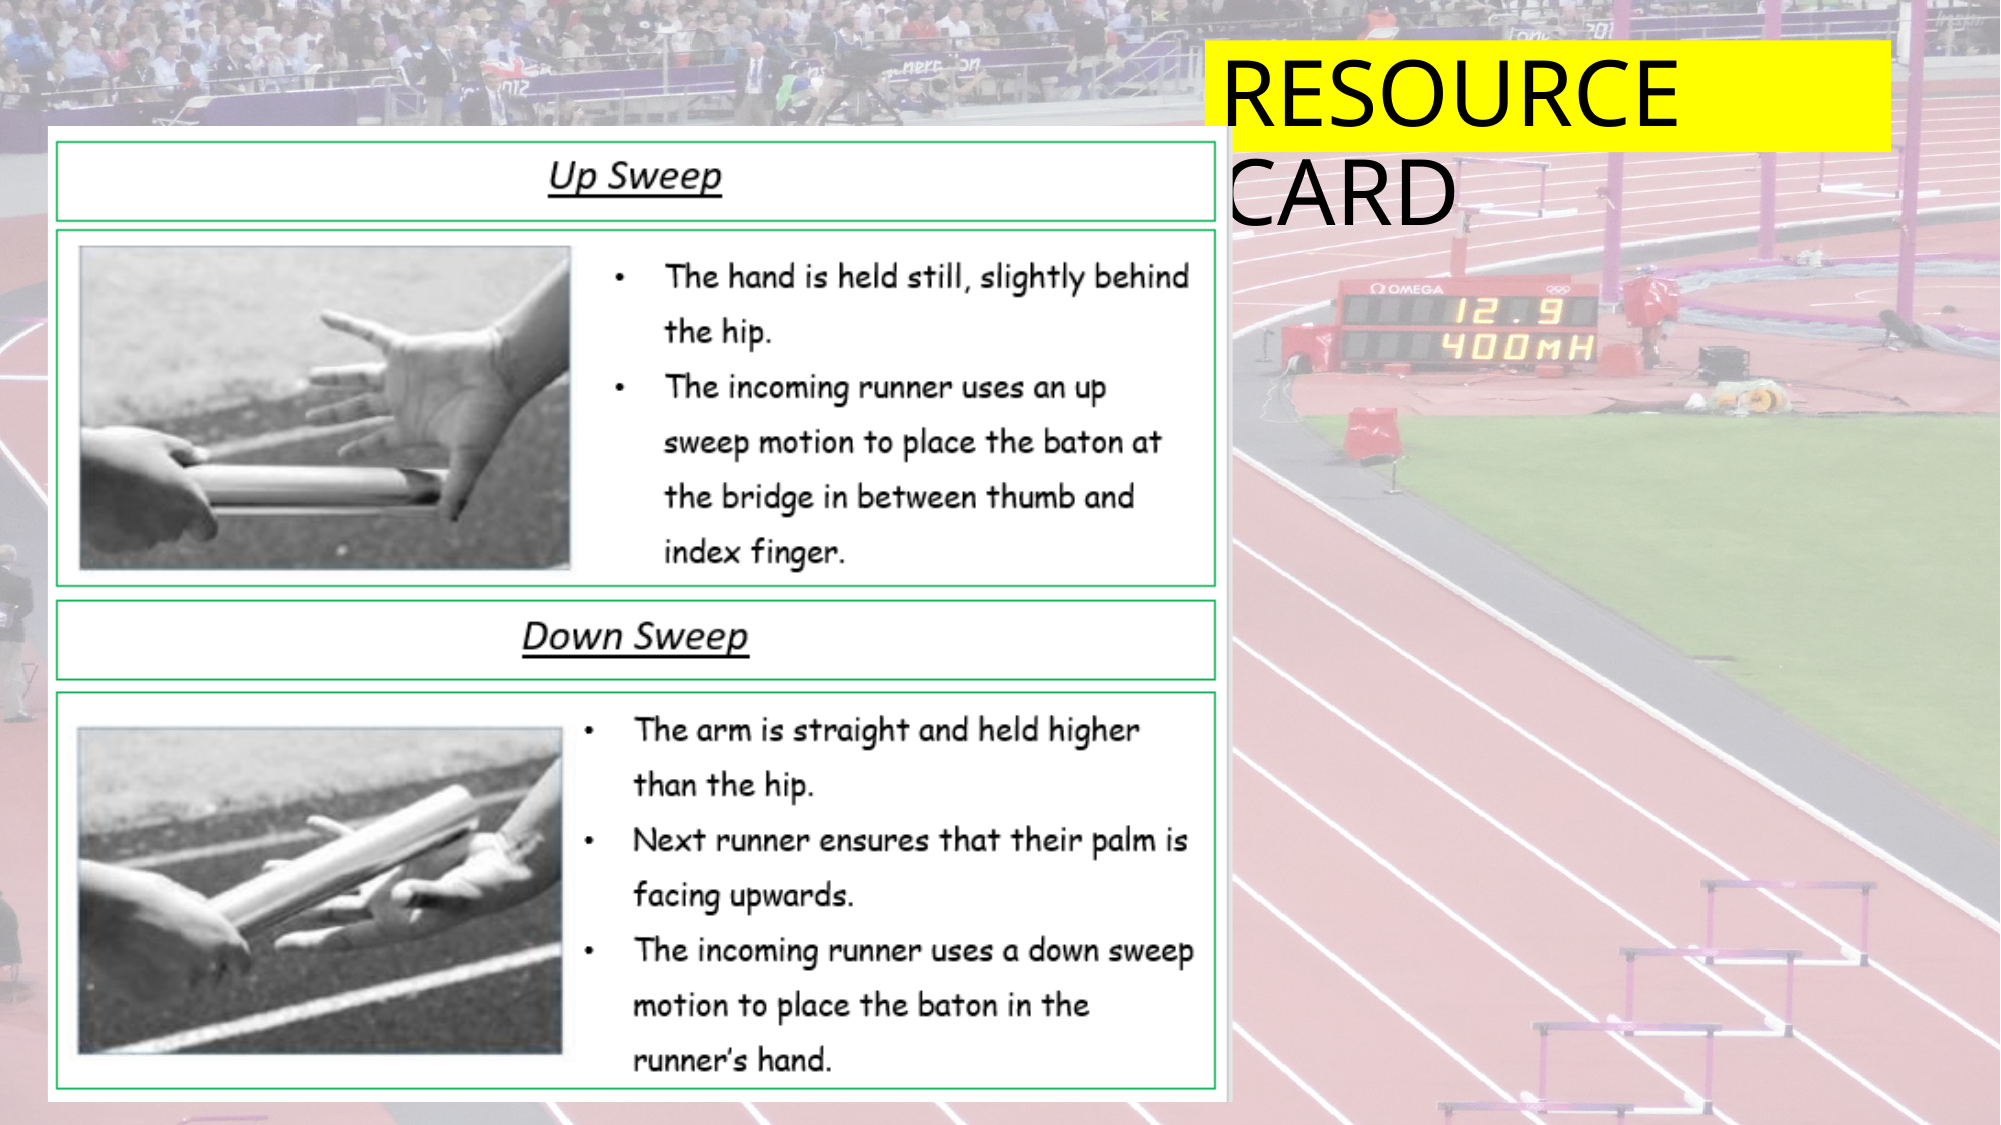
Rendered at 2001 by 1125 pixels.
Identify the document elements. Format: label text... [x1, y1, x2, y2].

text_box RESOURCE CARD [1204, 40, 1892, 153]
picture [47, 126, 1233, 1102]
